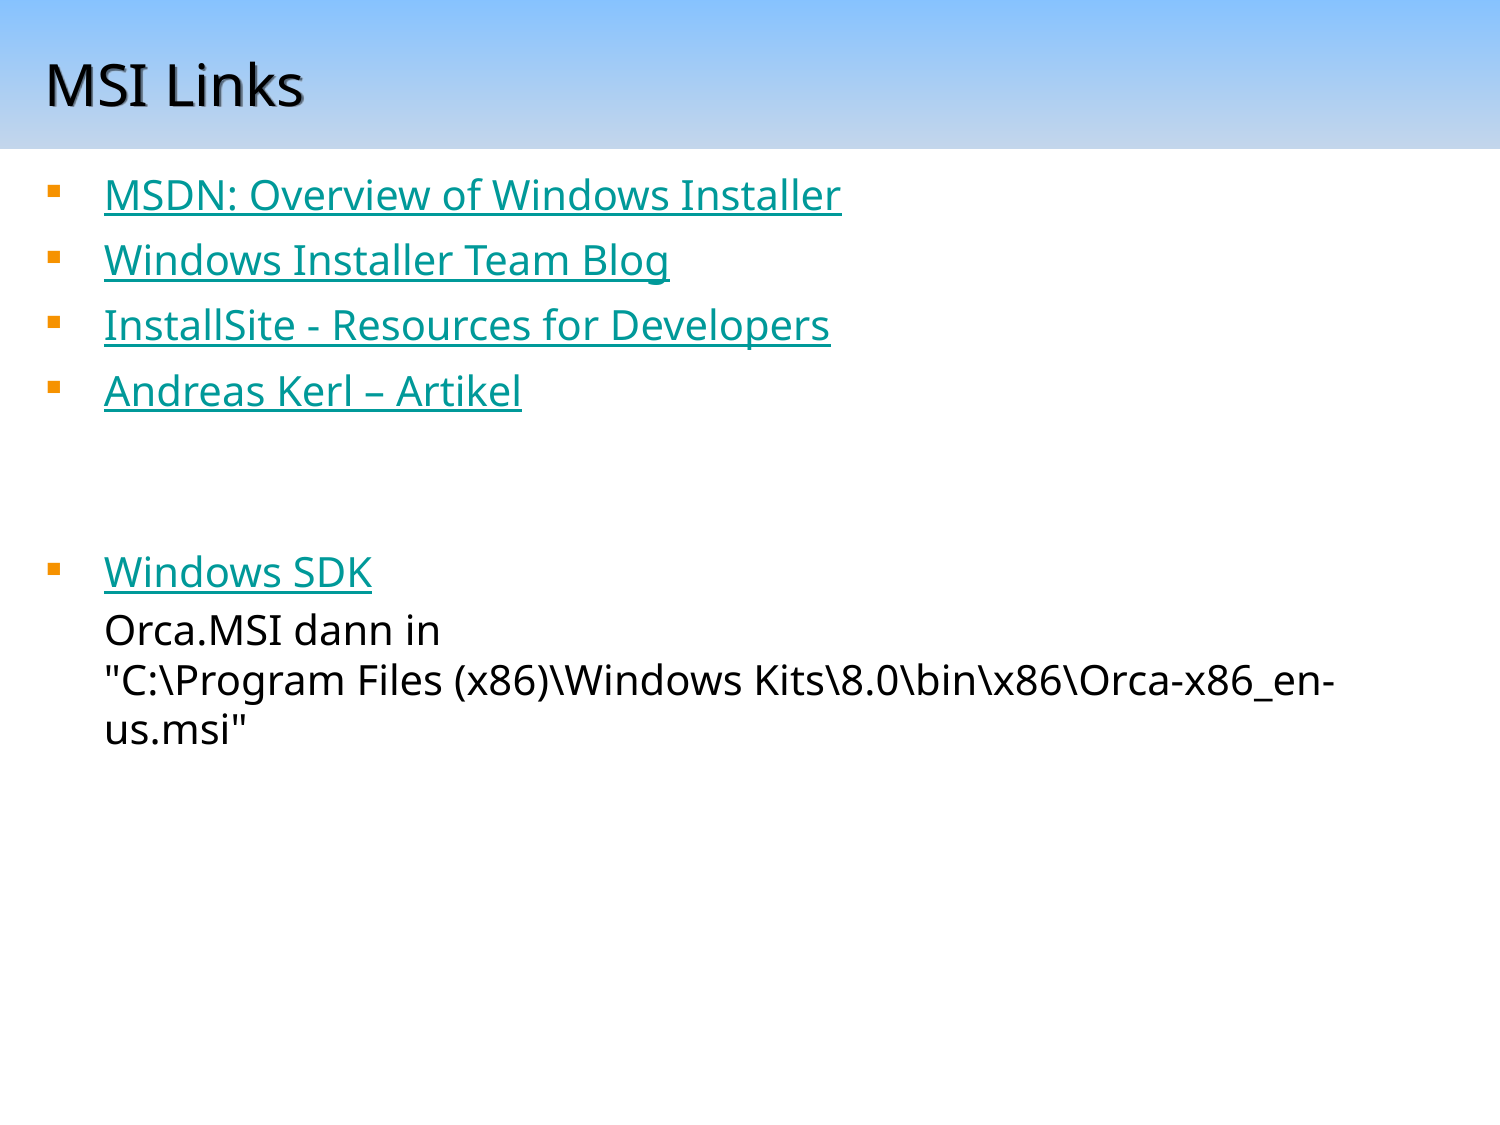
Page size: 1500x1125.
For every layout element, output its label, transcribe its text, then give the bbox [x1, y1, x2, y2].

title MSI Links [29, 29, 1471, 138]
list MSDN: Overview of Windows Installer Windows Installer Team Blog InstallSite - Resources for Developers Andreas Kerl – Artikel Windows SDK Orca.MSI dann in "C:\Program Files (x86)\Windows Kits\8.0\bin\x86\Orca-x86_en-us.msi" [29, 160, 1471, 1125]
